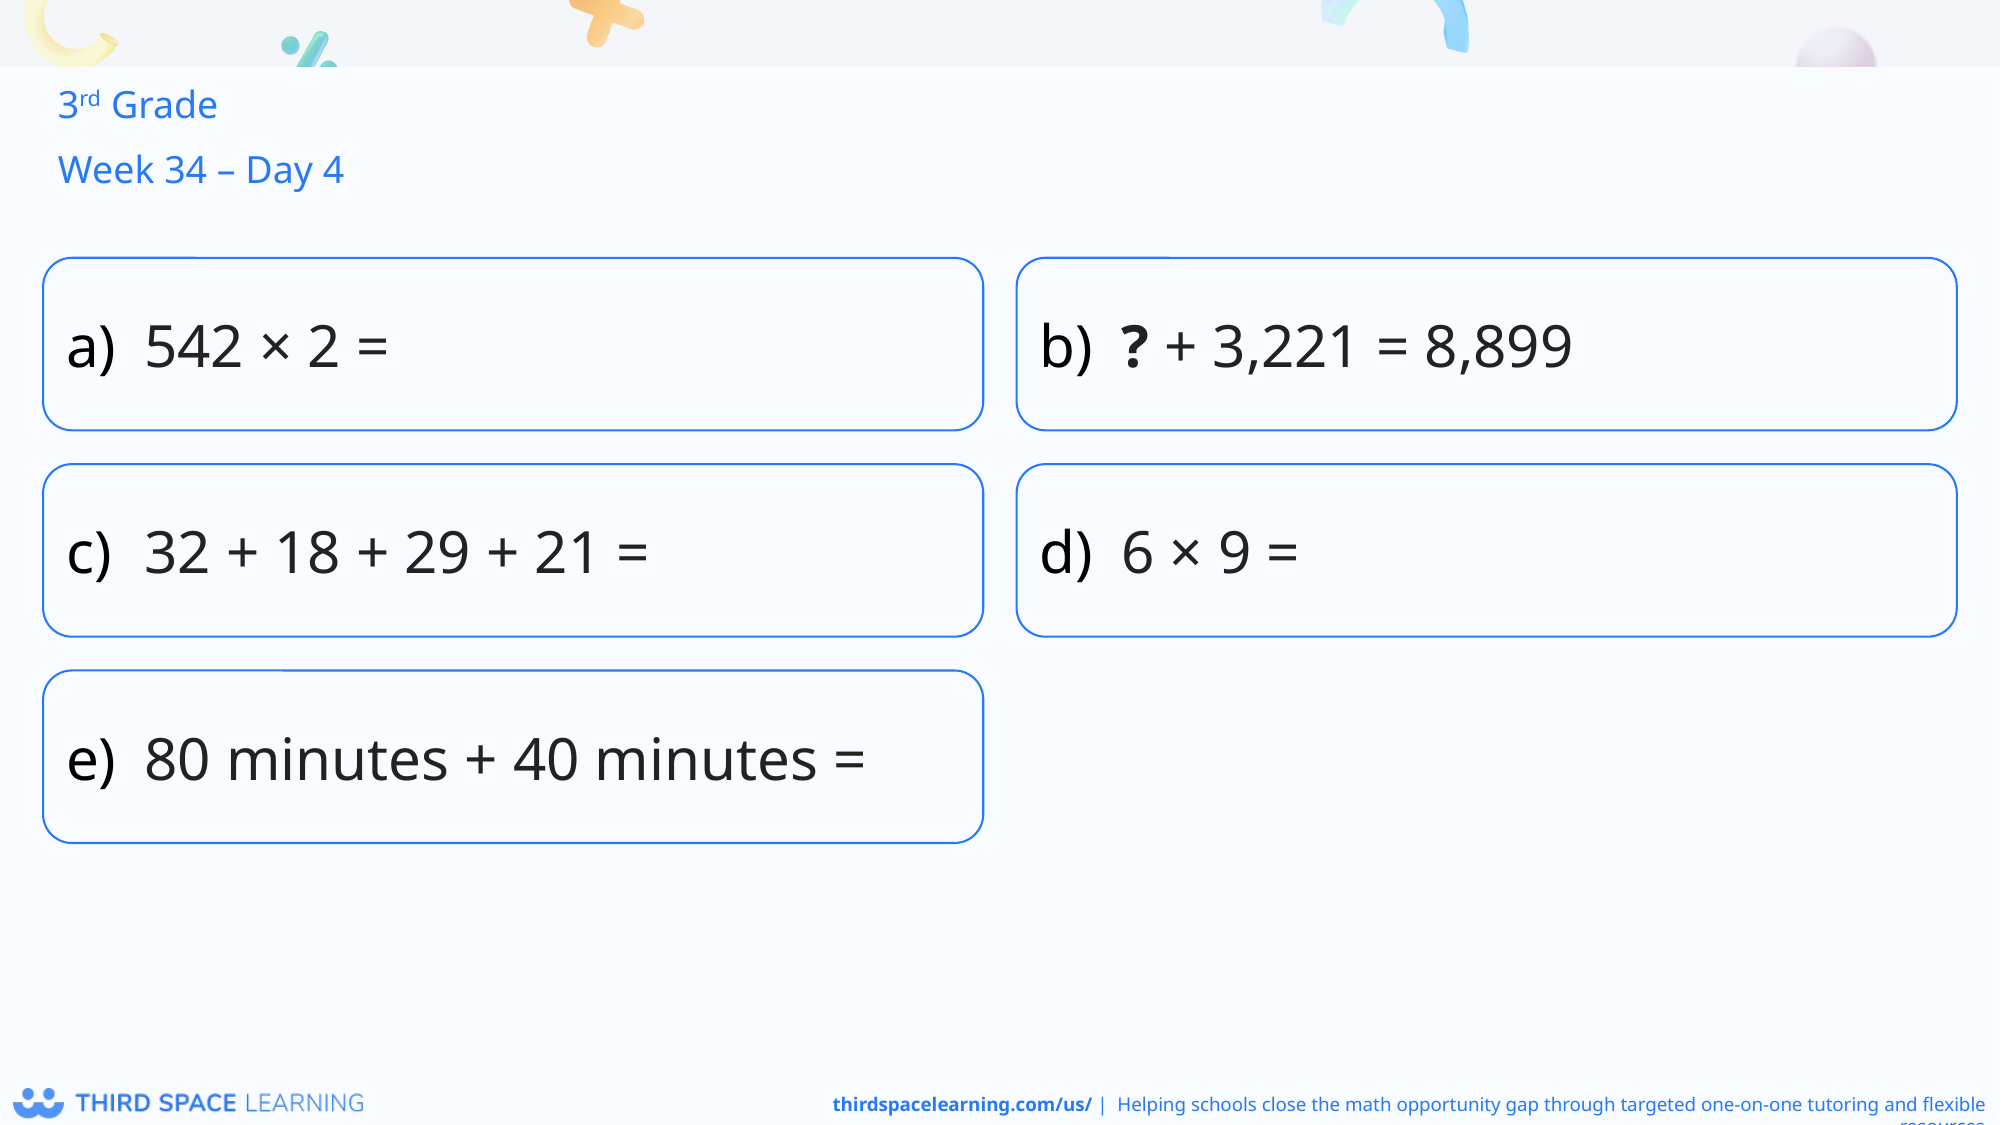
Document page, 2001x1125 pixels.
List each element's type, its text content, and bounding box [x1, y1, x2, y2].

list 80 minutes + 40 minutes = [129, 684, 962, 829]
list 6 × 9 = [1106, 478, 1939, 623]
picture [0, 0, 2000, 67]
list 542 × 2 = [129, 272, 962, 416]
list 32 + 18 + 29 + 21 = [129, 478, 962, 623]
text_box 3rd Grade Week 34 – Day 4 [43, 73, 509, 212]
picture [13, 1088, 365, 1119]
list ? + 3,221 = 8,899 [1106, 272, 1939, 416]
